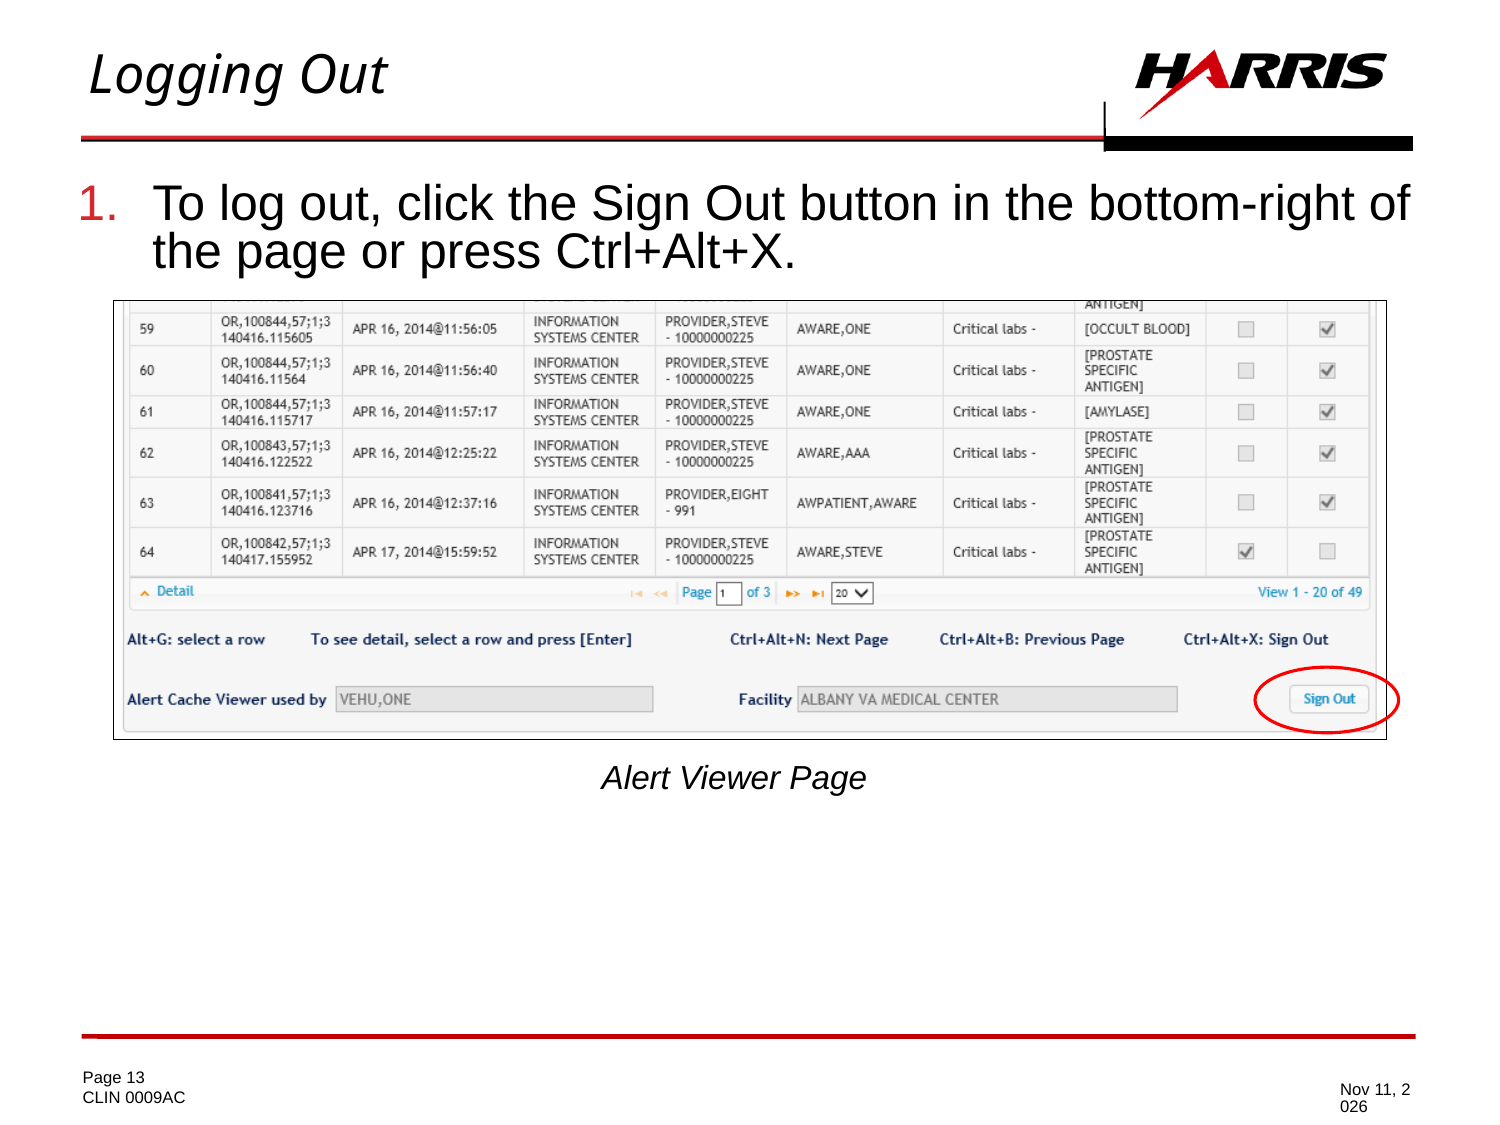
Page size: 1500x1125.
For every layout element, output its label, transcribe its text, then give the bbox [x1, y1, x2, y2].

text_box [1391, 685, 1399, 715]
picture [113, 300, 1387, 740]
list Alert Viewer Page [49, 755, 1420, 814]
title Logging Out [73, 27, 962, 117]
list To log out, click the Sign Out button in the bottom-right of the page or press Ctrl+Alt+X. [62, 174, 1432, 1020]
slide_number 10-Jul-15 [1324, 1066, 1435, 1111]
picture [1135, 49, 1387, 119]
